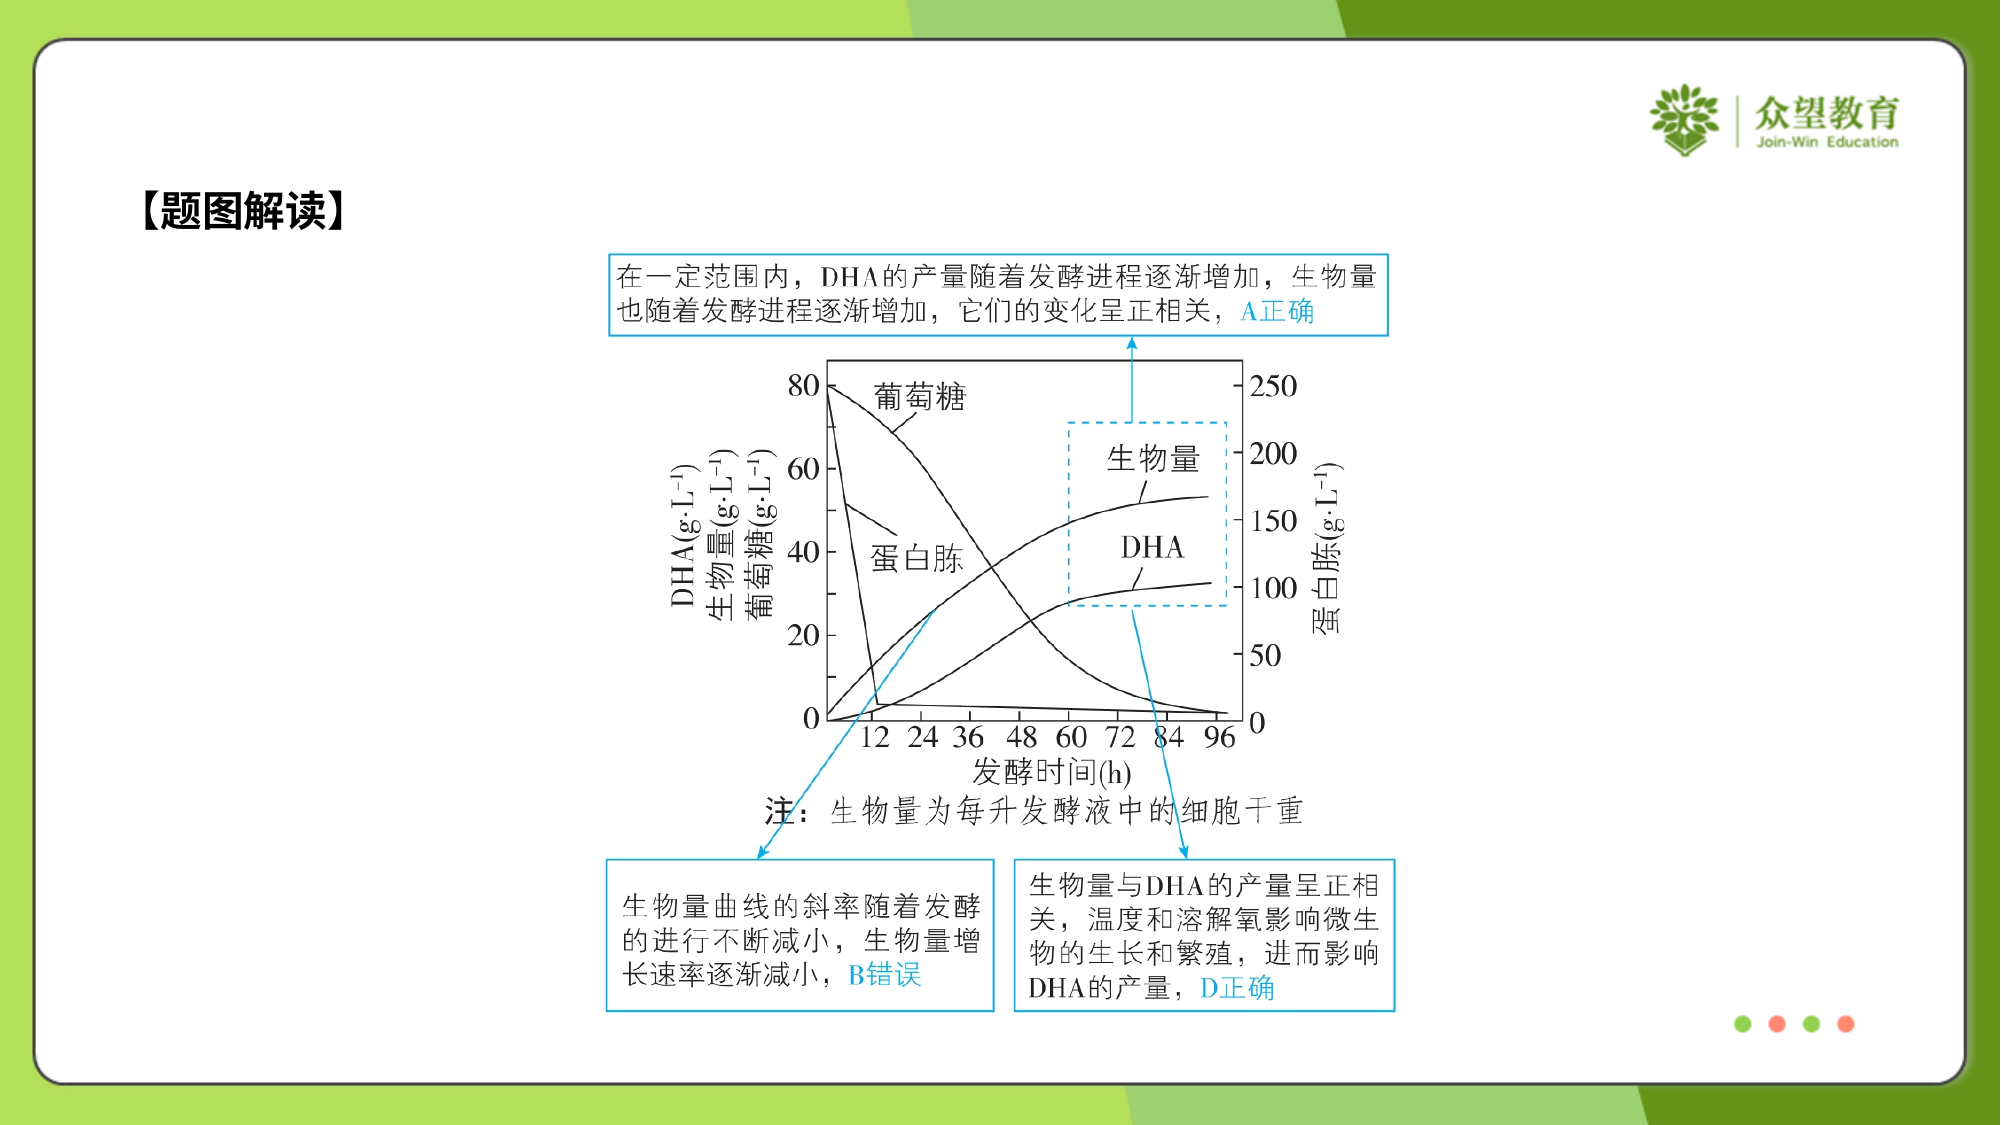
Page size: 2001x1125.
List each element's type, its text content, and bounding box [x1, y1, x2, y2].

picture [0, 0, 2000, 1125]
text_box 【题图解读】 [118, 159, 1883, 227]
